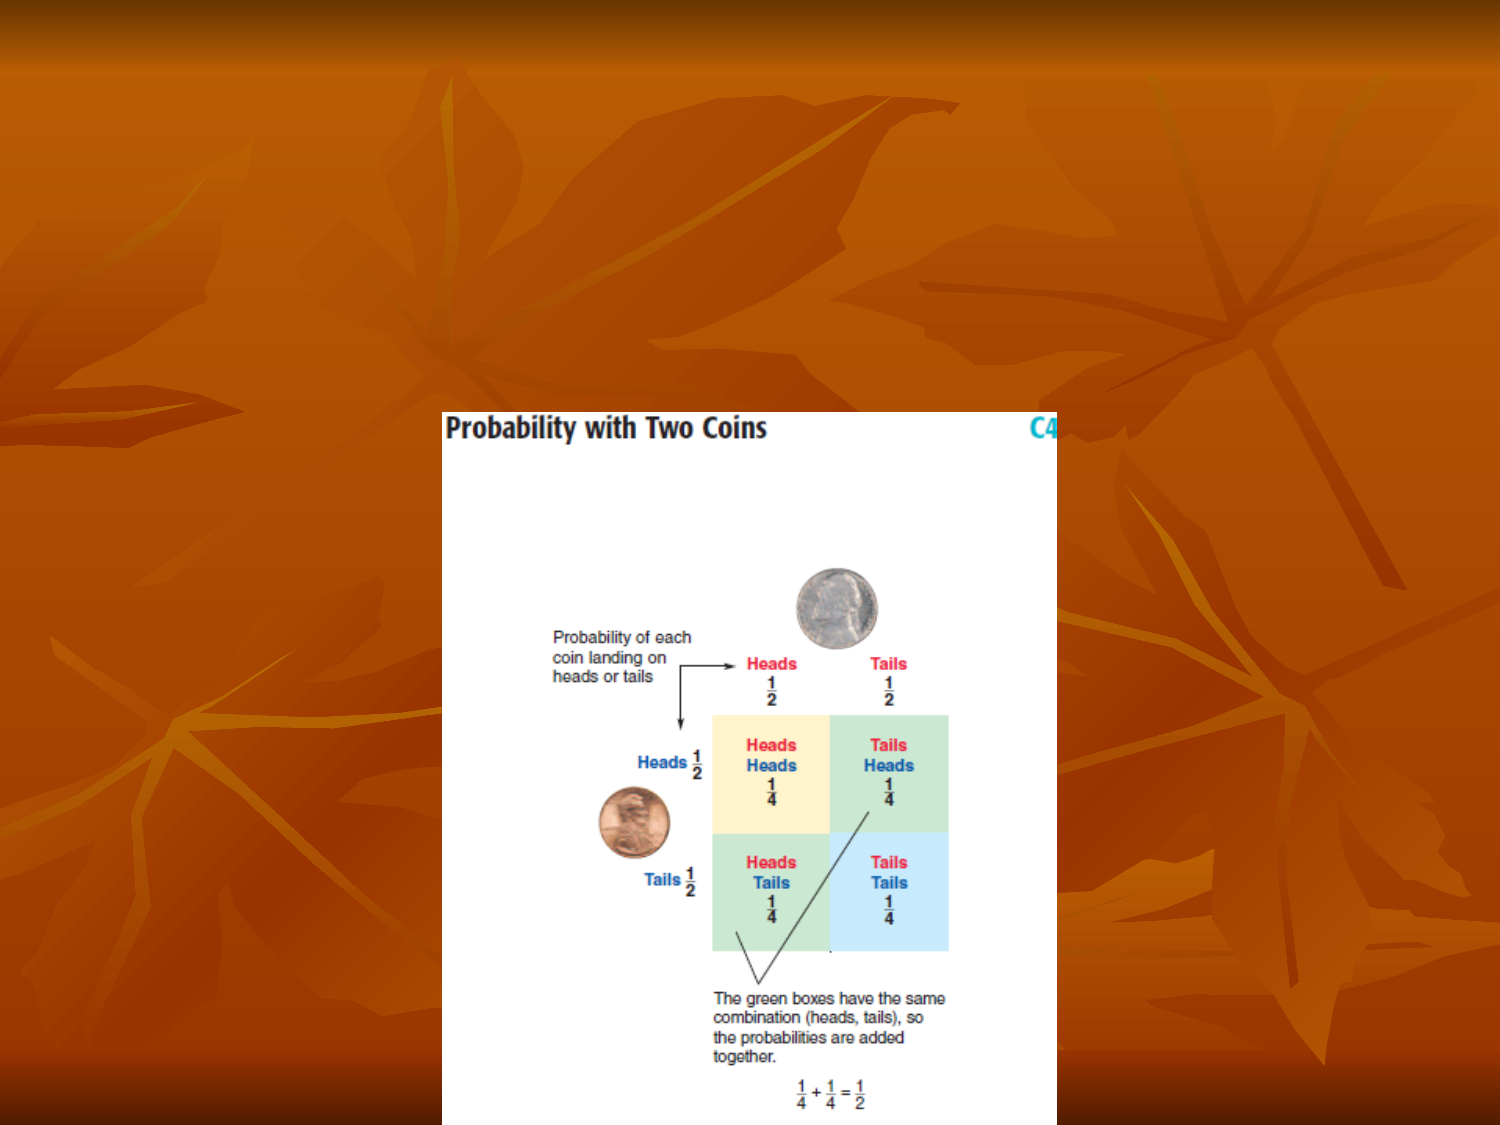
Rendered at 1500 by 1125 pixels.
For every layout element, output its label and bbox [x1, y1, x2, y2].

picture [442, 412, 1058, 1125]
